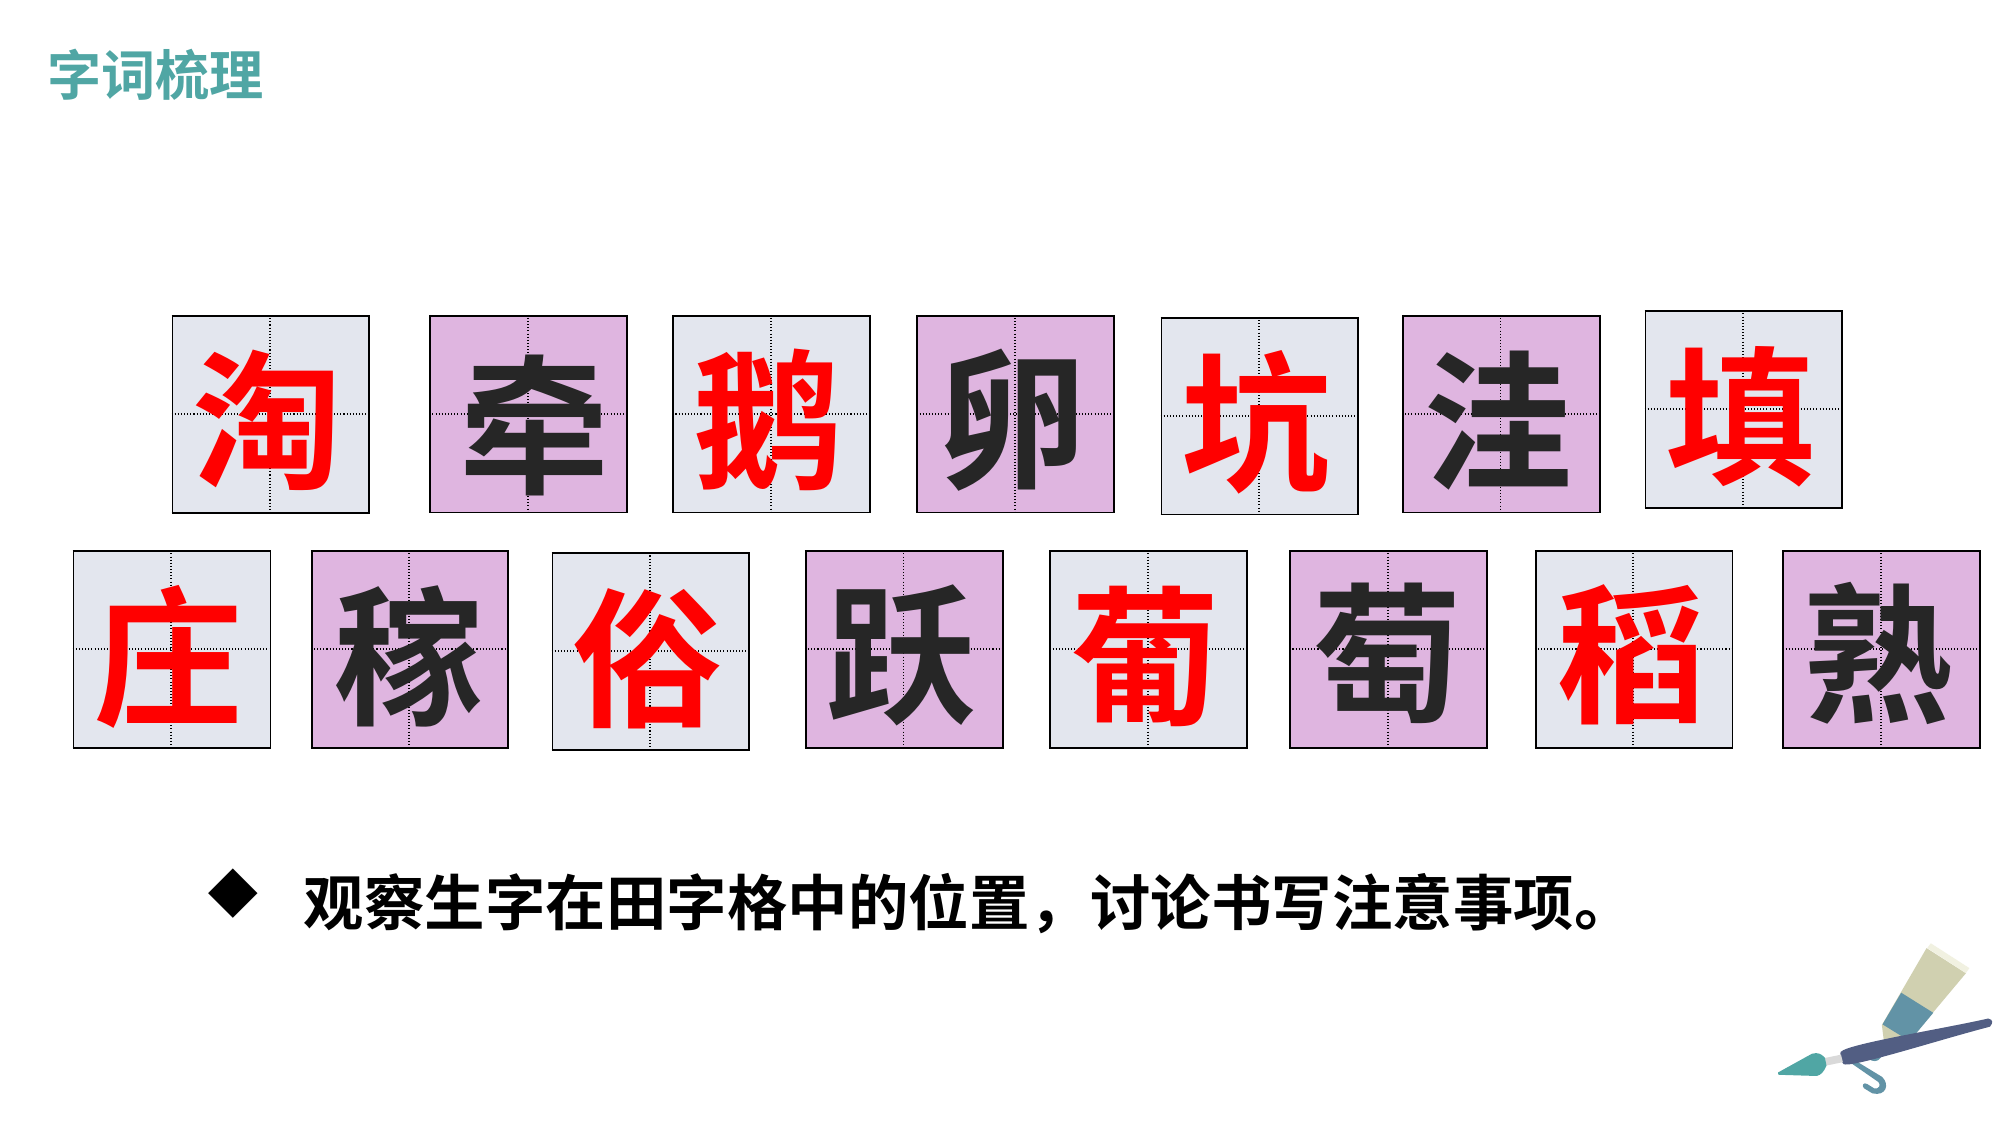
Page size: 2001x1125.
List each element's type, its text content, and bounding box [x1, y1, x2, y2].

text_box 填 [1645, 313, 1836, 514]
table_cell [1353, 416, 1357, 514]
text_box 鹅 [673, 317, 864, 518]
text_box 葡 [1050, 553, 1241, 754]
text_box 洼 [1403, 318, 1594, 519]
text_box 跃 [806, 551, 997, 752]
table_cell [1727, 649, 1732, 747]
table_header [1353, 319, 1357, 416]
table_cell [1241, 649, 1246, 747]
table_header [409, 552, 507, 649]
table_header [1743, 312, 1841, 409]
text_box 稼 [313, 553, 504, 754]
text_box 稻 [1536, 551, 1727, 752]
table_cell [1108, 414, 1113, 512]
text_box 熟 [1783, 551, 1975, 752]
text_box 坑 [1161, 319, 1353, 520]
table_header [363, 317, 368, 414]
table_cell [1594, 414, 1599, 512]
table_cell [997, 649, 1002, 747]
table_cell [1975, 649, 1979, 747]
text_box 观察生字在田字格中的位置，讨论书写注意事项。 [203, 850, 1648, 938]
text_box 庄 [73, 554, 264, 755]
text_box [1811, 945, 1974, 1125]
table_cell [864, 414, 869, 512]
table_header [650, 554, 748, 651]
text_box 字词梳理 [32, 33, 347, 114]
text_box 萄 [1292, 550, 1483, 751]
table_cell [264, 649, 270, 747]
table_header [1108, 317, 1113, 414]
table_header [1500, 317, 1599, 414]
table_header [864, 317, 869, 414]
table_header [528, 317, 626, 322]
table_cell [431, 414, 439, 512]
table_header [1148, 552, 1246, 649]
table_header [431, 317, 528, 414]
table_header [171, 552, 270, 649]
text_box 牵 [439, 322, 630, 523]
text_box 俗 [552, 555, 743, 756]
text_box 卵 [917, 316, 1108, 517]
text_box 淘 [172, 317, 363, 518]
table_cell [1836, 409, 1841, 507]
table_header [1727, 552, 1732, 649]
table_header [997, 552, 1002, 649]
table_header [1975, 552, 1979, 649]
table_cell [743, 651, 748, 749]
table_cell [363, 414, 368, 512]
